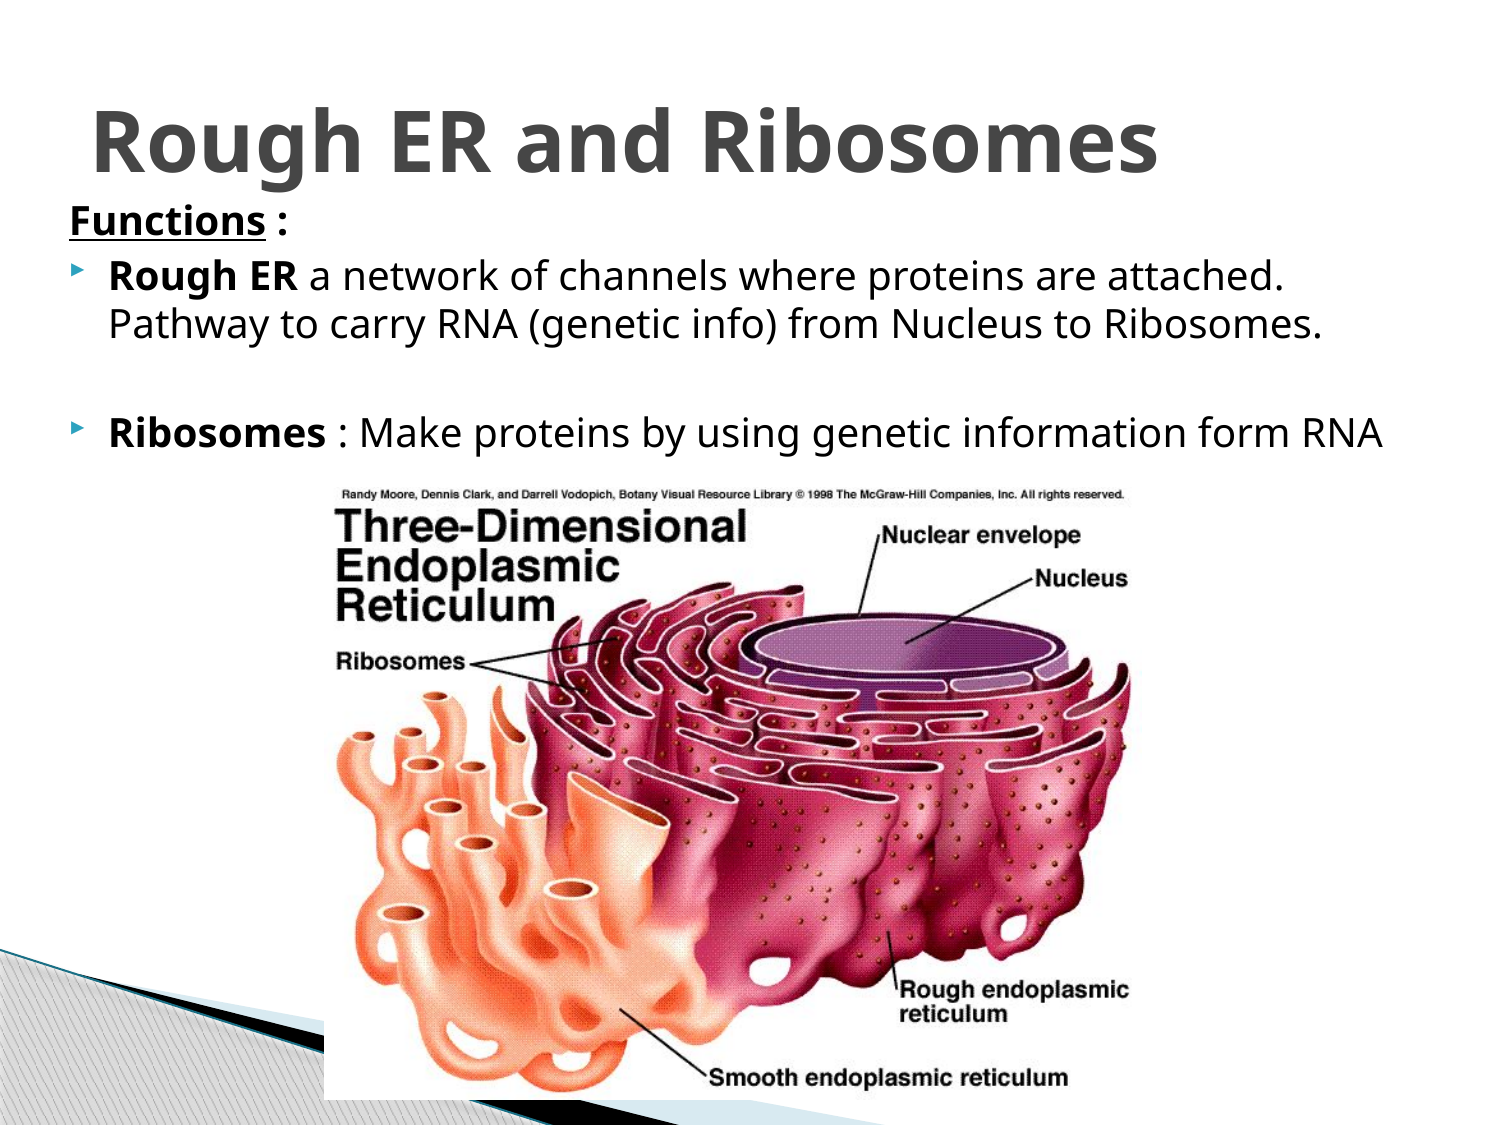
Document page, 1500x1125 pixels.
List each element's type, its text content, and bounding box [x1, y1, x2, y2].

picture [324, 487, 1142, 1101]
title Rough ER and Ribosomes [75, 45, 1425, 233]
list Functions : Rough ER a network of channels where proteins are attached. Pathway to carry RNA (genetic info) from Nucleus to Ribosomes. Ribosomes : Make proteins by using genetic information form RNA [37, 187, 1463, 525]
